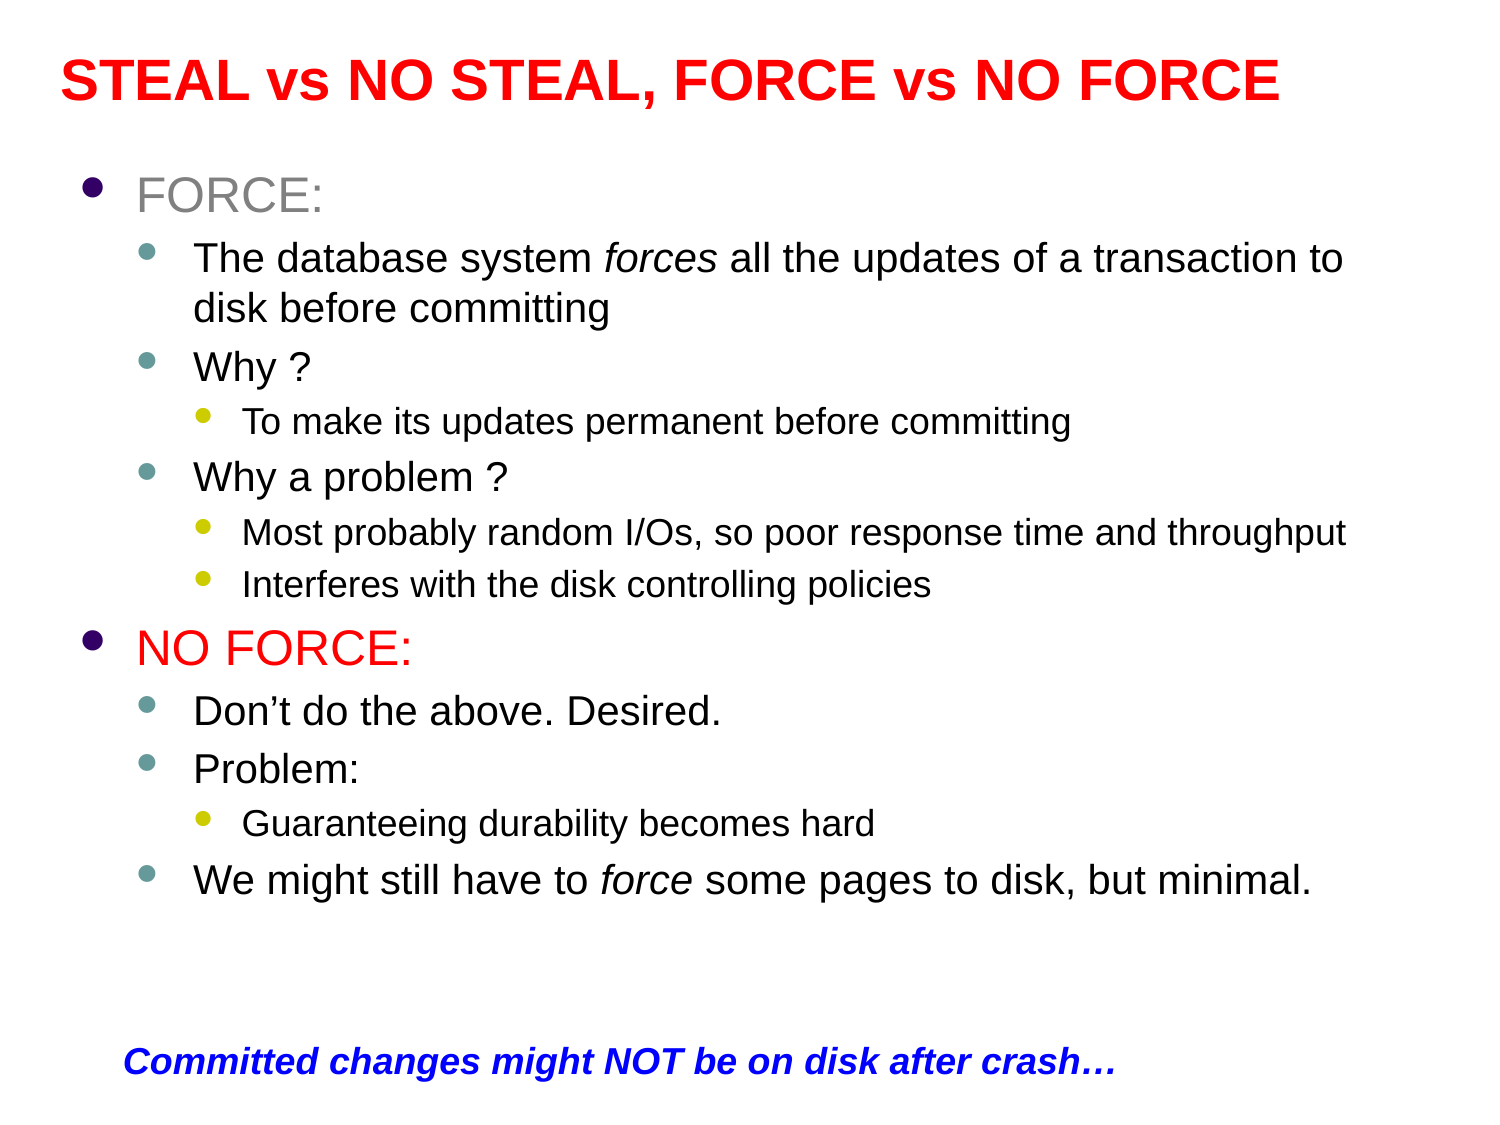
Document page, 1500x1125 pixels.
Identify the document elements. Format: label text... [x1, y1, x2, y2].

title STEAL vs NO STEAL, FORCE vs NO FORCE [45, 0, 1384, 121]
text_box Committed changes might NOT be on disk after crash… [107, 1029, 1134, 1090]
list FORCE: The database system forces all the updates of a transaction to disk before committing Why ? To make its updates permanent before committing Why a problem ? Most probably random I/Os, so poor response time and throughput Interferes with the disk controlling policies NO FORCE: Don’t do the above. Desired. Problem: Guaranteeing durability becomes hard We might still have to force some pages to disk, but minimal. [64, 154, 1441, 1034]
